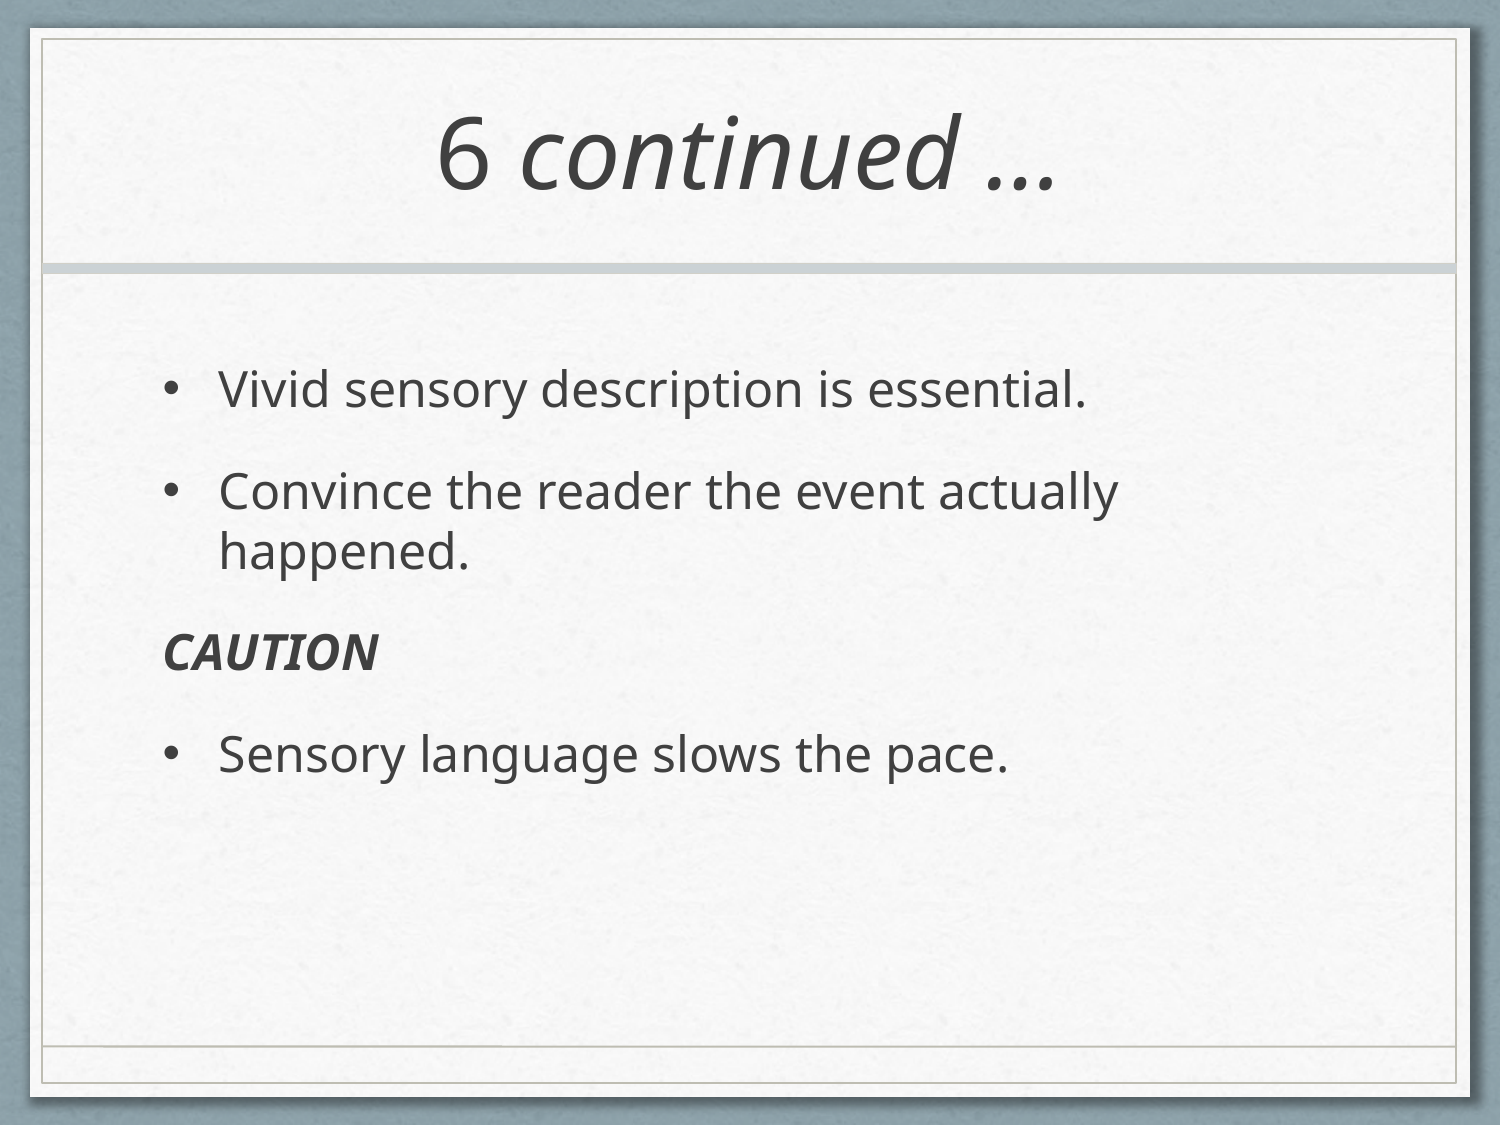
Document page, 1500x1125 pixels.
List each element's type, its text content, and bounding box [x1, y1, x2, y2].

picture [30, 28, 1470, 1097]
list Vivid sensory description is essential. Convince the reader the event actually happened. CAUTION Sensory language slows the pace. [147, 350, 1353, 995]
title 6 continued … [147, 40, 1353, 260]
